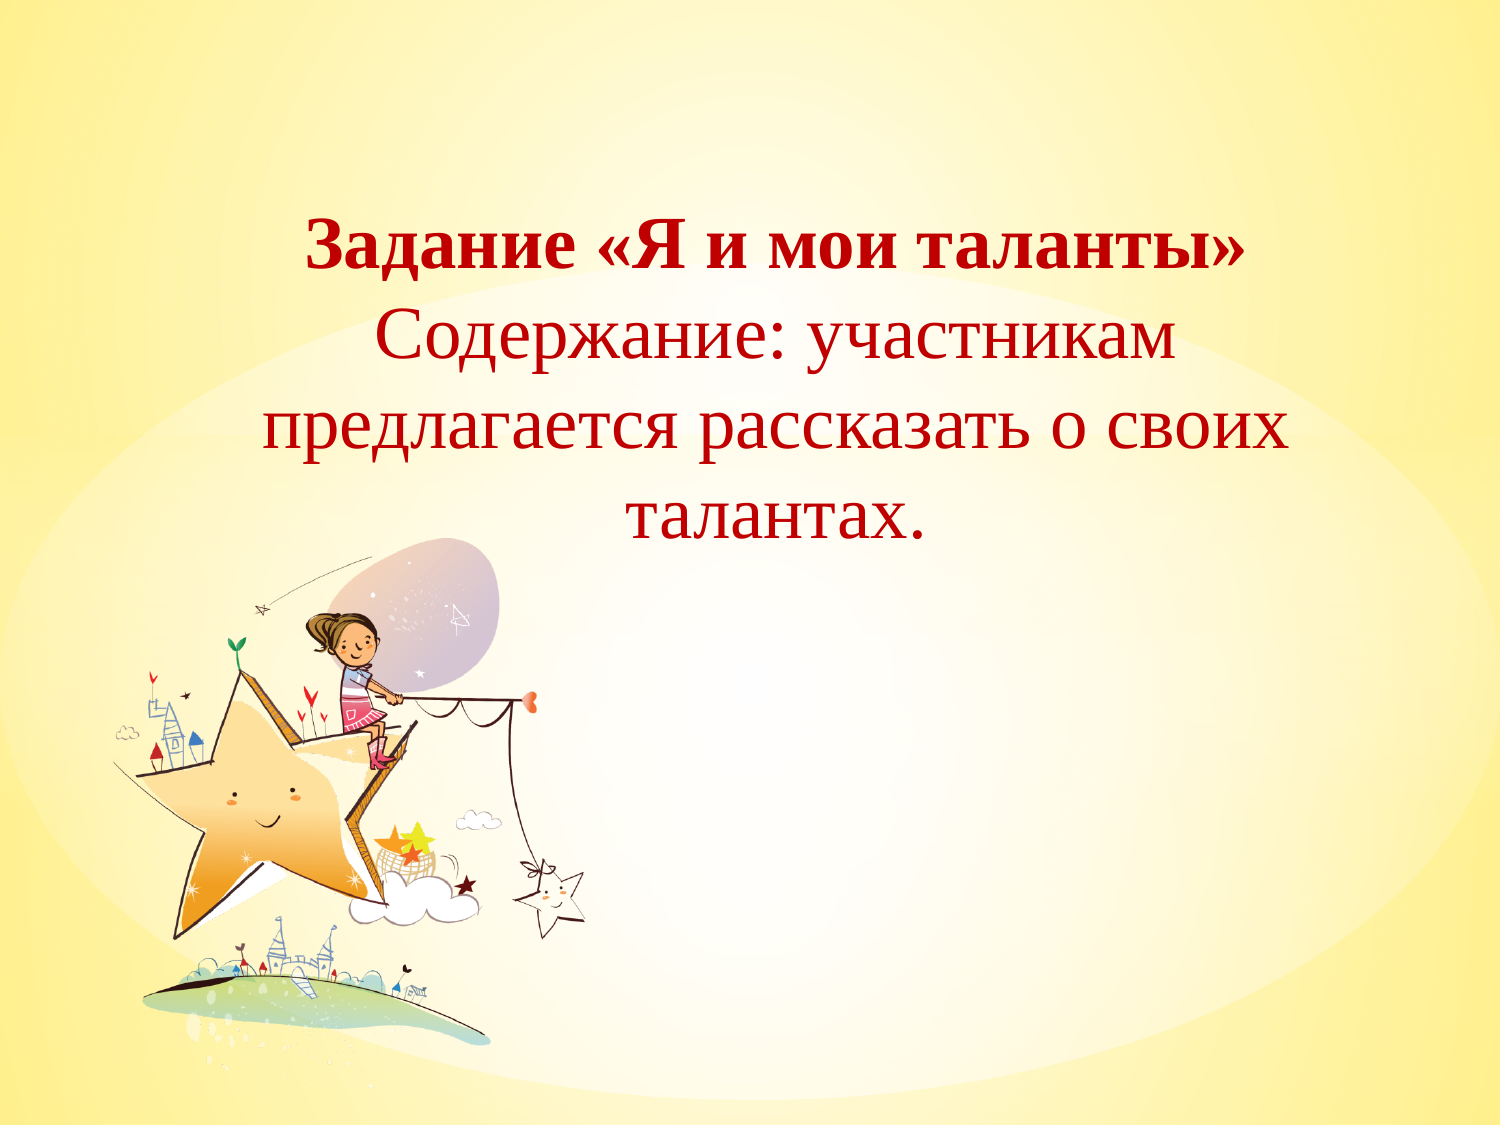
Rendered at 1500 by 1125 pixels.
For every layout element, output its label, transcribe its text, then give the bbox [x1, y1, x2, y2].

text_box Задание «Я и мои таланты» Содержание: участникам предлагается рассказать о своих талантах. [194, 186, 1359, 562]
picture [111, 538, 586, 1088]
